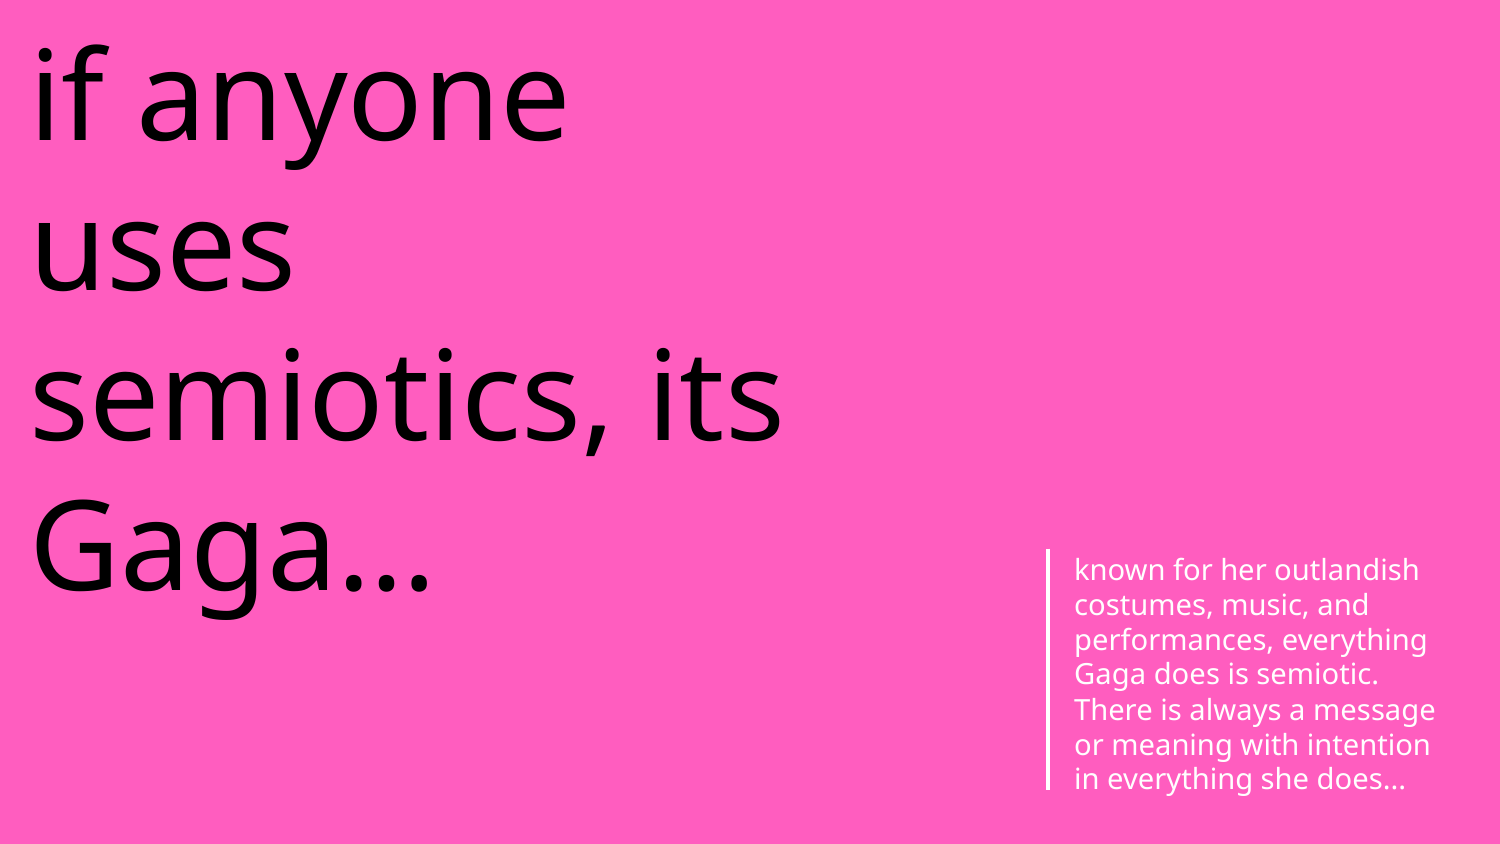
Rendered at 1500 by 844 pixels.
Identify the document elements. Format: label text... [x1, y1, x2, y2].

text_box if anyone uses semiotics, its Gaga… [14, 0, 831, 477]
text_box known for her outlandish costumes, music, and performances, everything Gaga does is semiotic. There is always a message or meaning with intention in everything she does... [1059, 535, 1454, 803]
